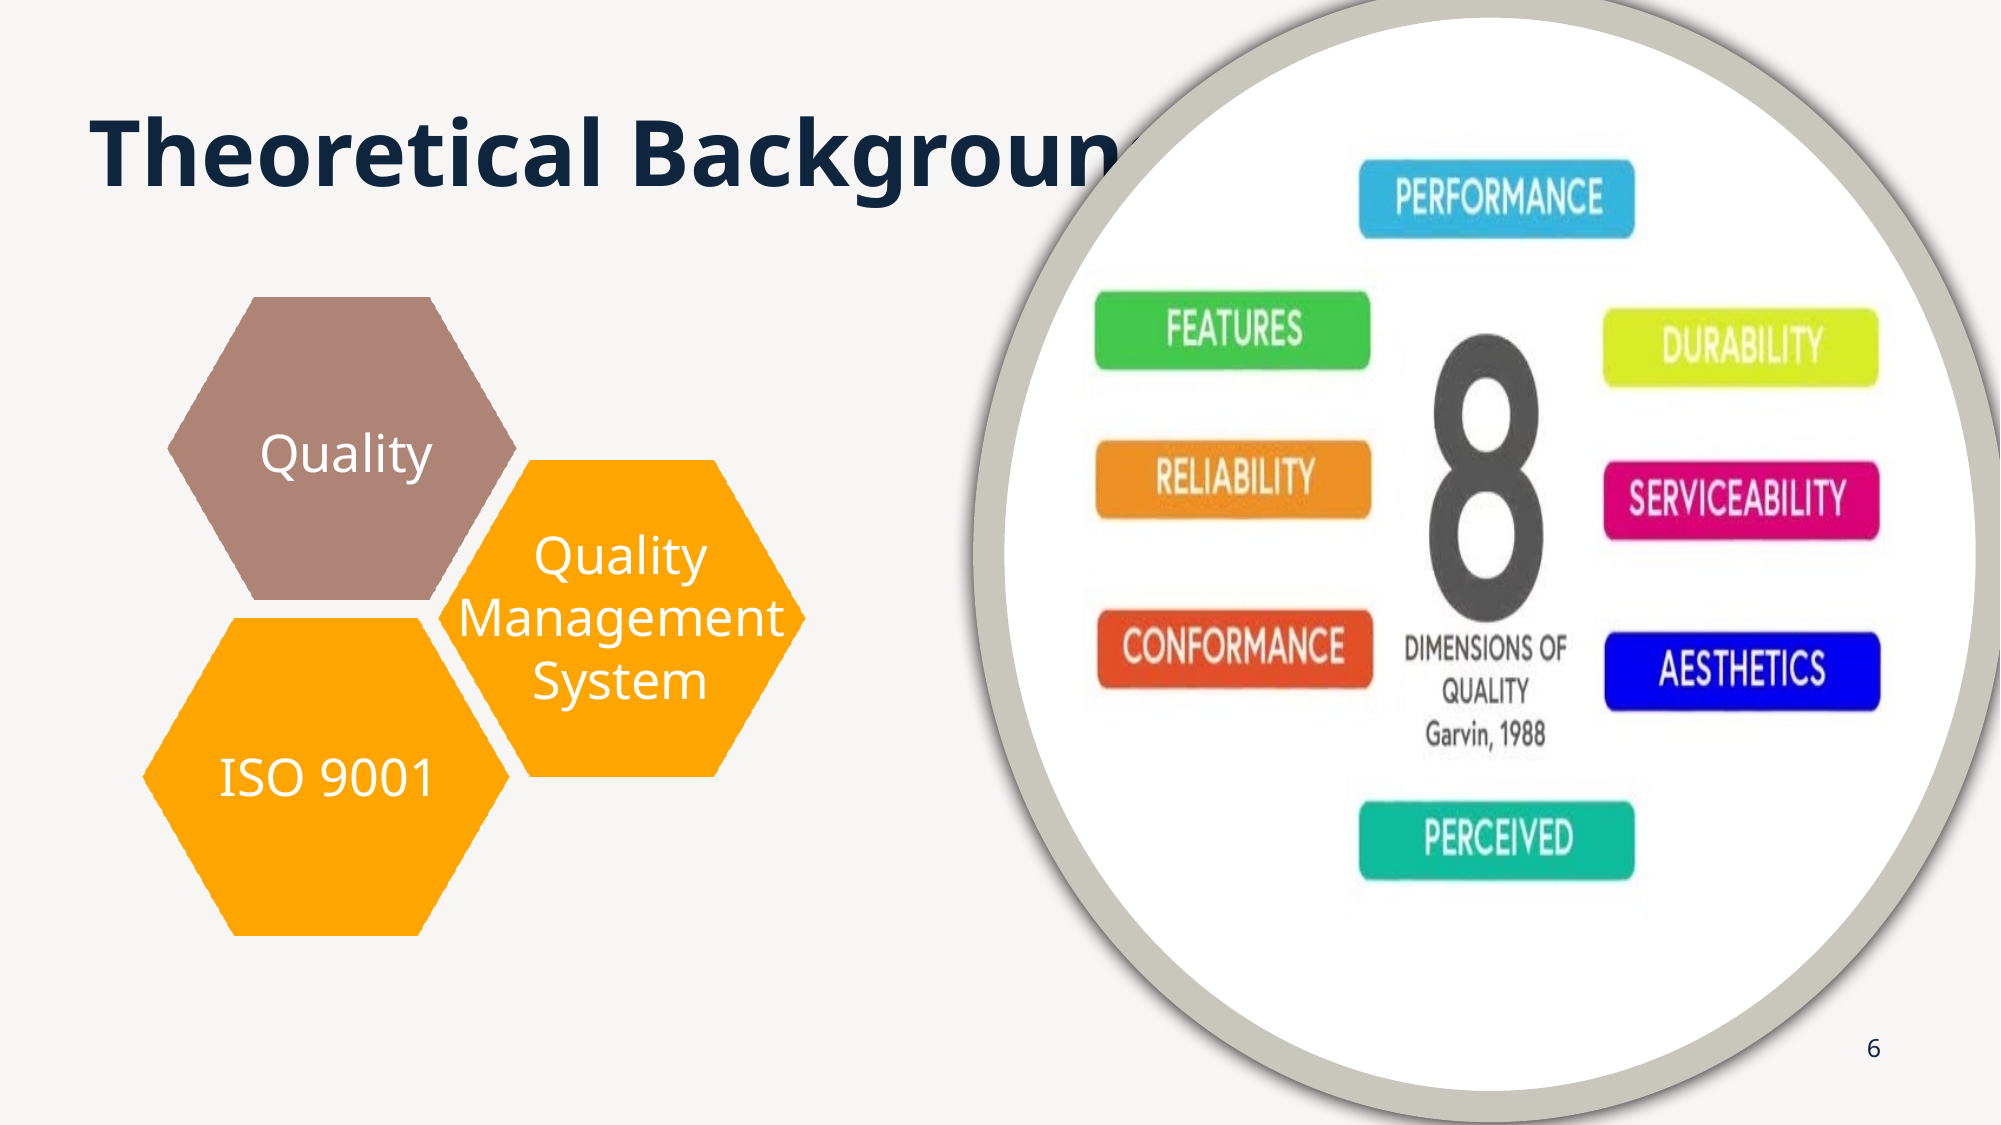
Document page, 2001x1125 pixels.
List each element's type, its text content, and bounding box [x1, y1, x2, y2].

picture [97, 230, 849, 1004]
title Theoretical Background [73, 99, 988, 357]
picture [988, 1, 1992, 1107]
